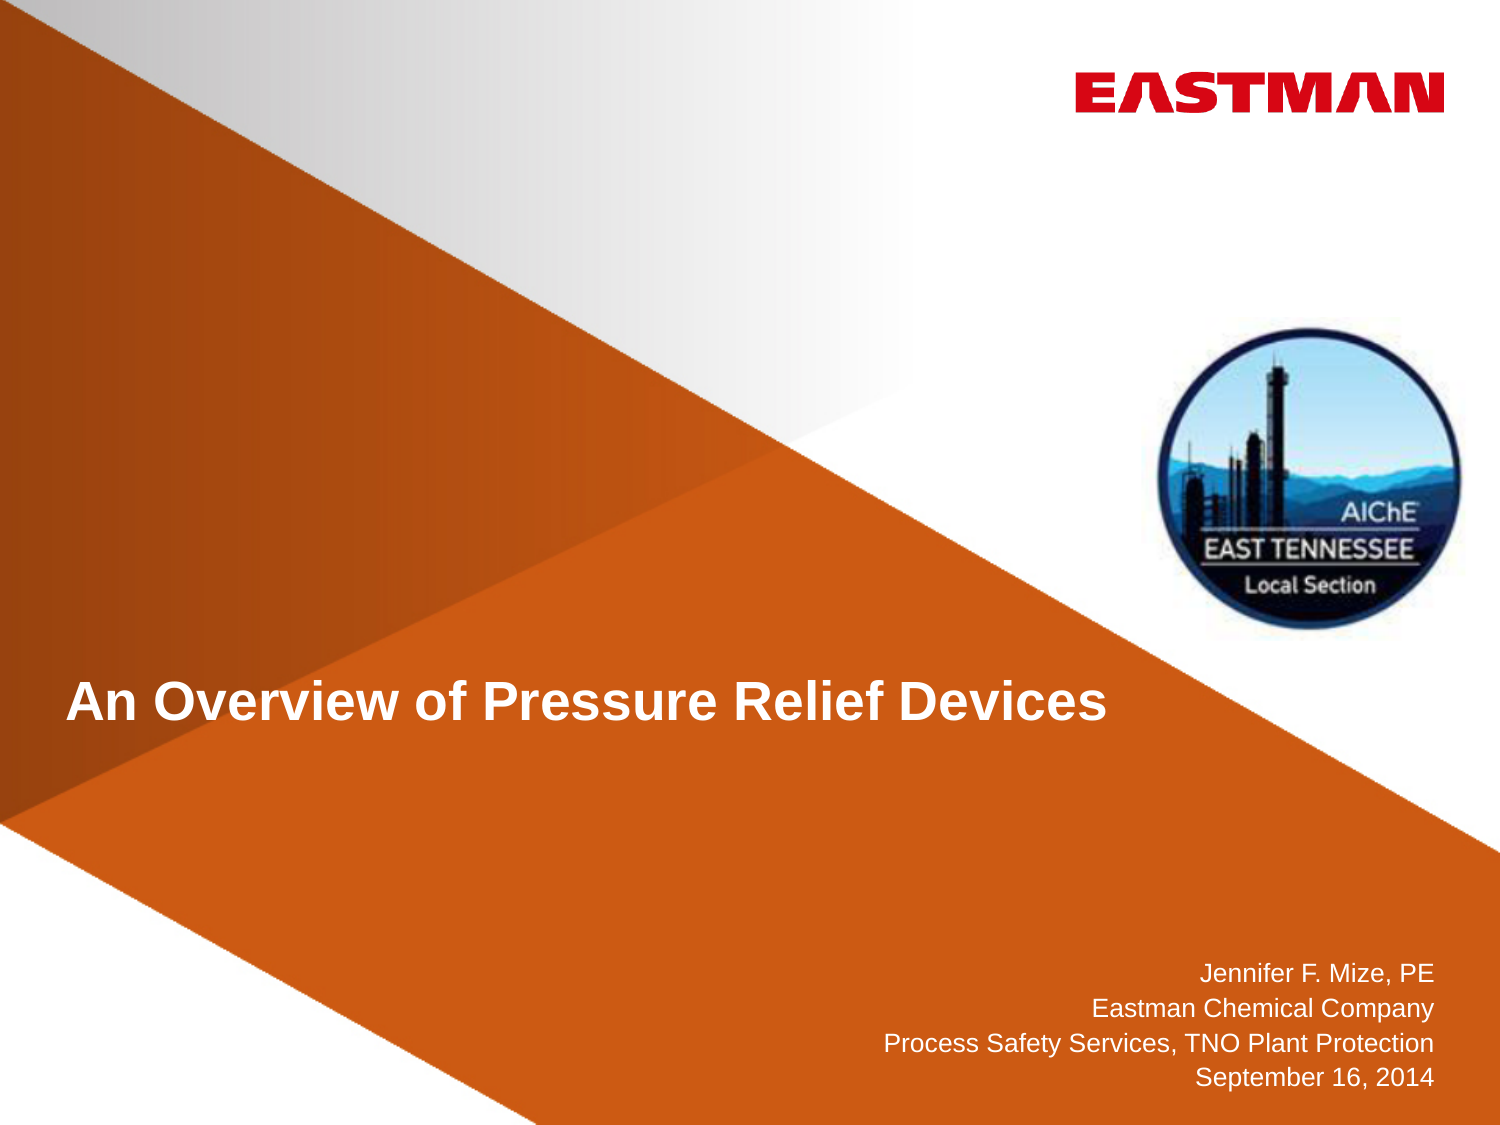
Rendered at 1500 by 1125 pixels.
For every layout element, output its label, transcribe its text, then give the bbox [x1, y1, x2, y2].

subtitle Jennifer F. Mize, PE Eastman Chemical Company Process Safety Services, TNO Plant Protection September 16, 2014 [399, 950, 1450, 1100]
picture [0, 0, 1500, 1125]
title An Overview of Pressure Relief Devices [50, 662, 1163, 763]
